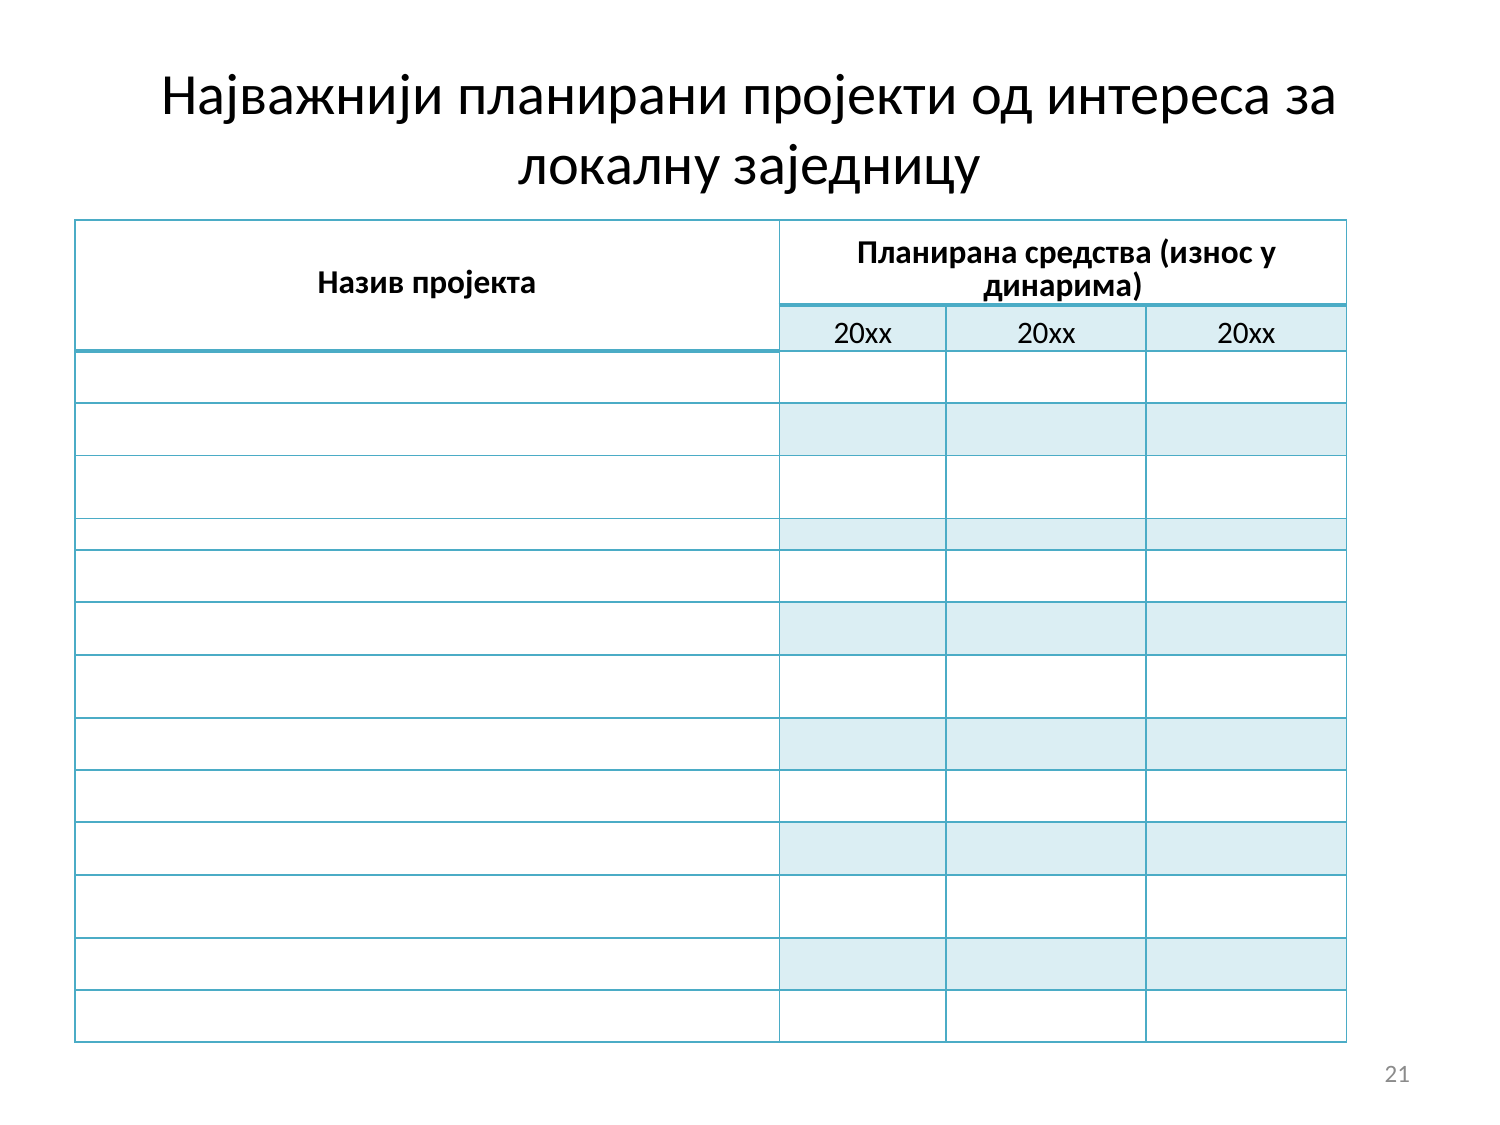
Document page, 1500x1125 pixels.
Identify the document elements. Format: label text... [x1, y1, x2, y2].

table_cell [1147, 939, 1346, 989]
table_cell [76, 823, 779, 874]
table_cell [76, 456, 779, 518]
table_cell [947, 719, 1145, 769]
table_cell 20хх [1147, 307, 1346, 350]
table_cell [1147, 352, 1346, 402]
table_header Планирана средства (износ у динарима) [780, 221, 1346, 303]
table_cell [1147, 823, 1346, 874]
table_cell [1147, 656, 1346, 717]
table_cell [76, 551, 779, 601]
table_cell [947, 656, 1145, 717]
table_cell [947, 551, 1145, 601]
table_cell [1147, 876, 1346, 937]
table_cell [947, 456, 1145, 518]
table_cell [76, 353, 779, 402]
table_cell [76, 719, 779, 769]
table_cell [1147, 551, 1346, 601]
table_cell [780, 404, 945, 455]
table_cell [1147, 404, 1346, 455]
table_cell [780, 991, 945, 1041]
table_cell [1147, 719, 1346, 769]
table_cell 20хх [947, 307, 1145, 350]
table_cell [947, 823, 1145, 874]
table_cell [780, 823, 945, 874]
table_cell [947, 352, 1145, 402]
table_cell [947, 603, 1145, 654]
table_cell [780, 603, 945, 654]
slide_number 21 [1074, 1042, 1425, 1103]
table_cell [780, 519, 945, 549]
table_cell [780, 771, 945, 821]
table_cell [1147, 603, 1346, 654]
table_cell [780, 352, 945, 402]
table_cell [1147, 456, 1346, 518]
table_cell [780, 939, 945, 989]
table_cell [76, 876, 779, 937]
table_cell [76, 771, 779, 821]
table_cell [76, 519, 779, 549]
table_cell [947, 404, 1145, 455]
table_cell [1147, 771, 1346, 821]
title Најважнији планирани пројекти од интереса за локалну заједницу [75, 45, 1425, 209]
table_cell [76, 656, 779, 717]
table_cell [947, 771, 1145, 821]
table_cell [780, 876, 945, 937]
table_cell [780, 456, 945, 518]
table_cell [947, 876, 1145, 937]
table_cell [947, 519, 1145, 549]
table_cell 20хх [780, 307, 945, 350]
table_cell [947, 939, 1145, 989]
table_cell [947, 991, 1145, 1041]
table_cell [1147, 519, 1346, 549]
table_cell [1147, 991, 1346, 1041]
table_header Назив пројекта [76, 221, 779, 349]
table_cell [76, 603, 779, 654]
table_cell [76, 991, 779, 1041]
table_cell [780, 551, 945, 601]
table_cell [76, 939, 779, 989]
table_cell [780, 656, 945, 717]
table_cell [780, 719, 945, 769]
table_cell [76, 404, 779, 455]
